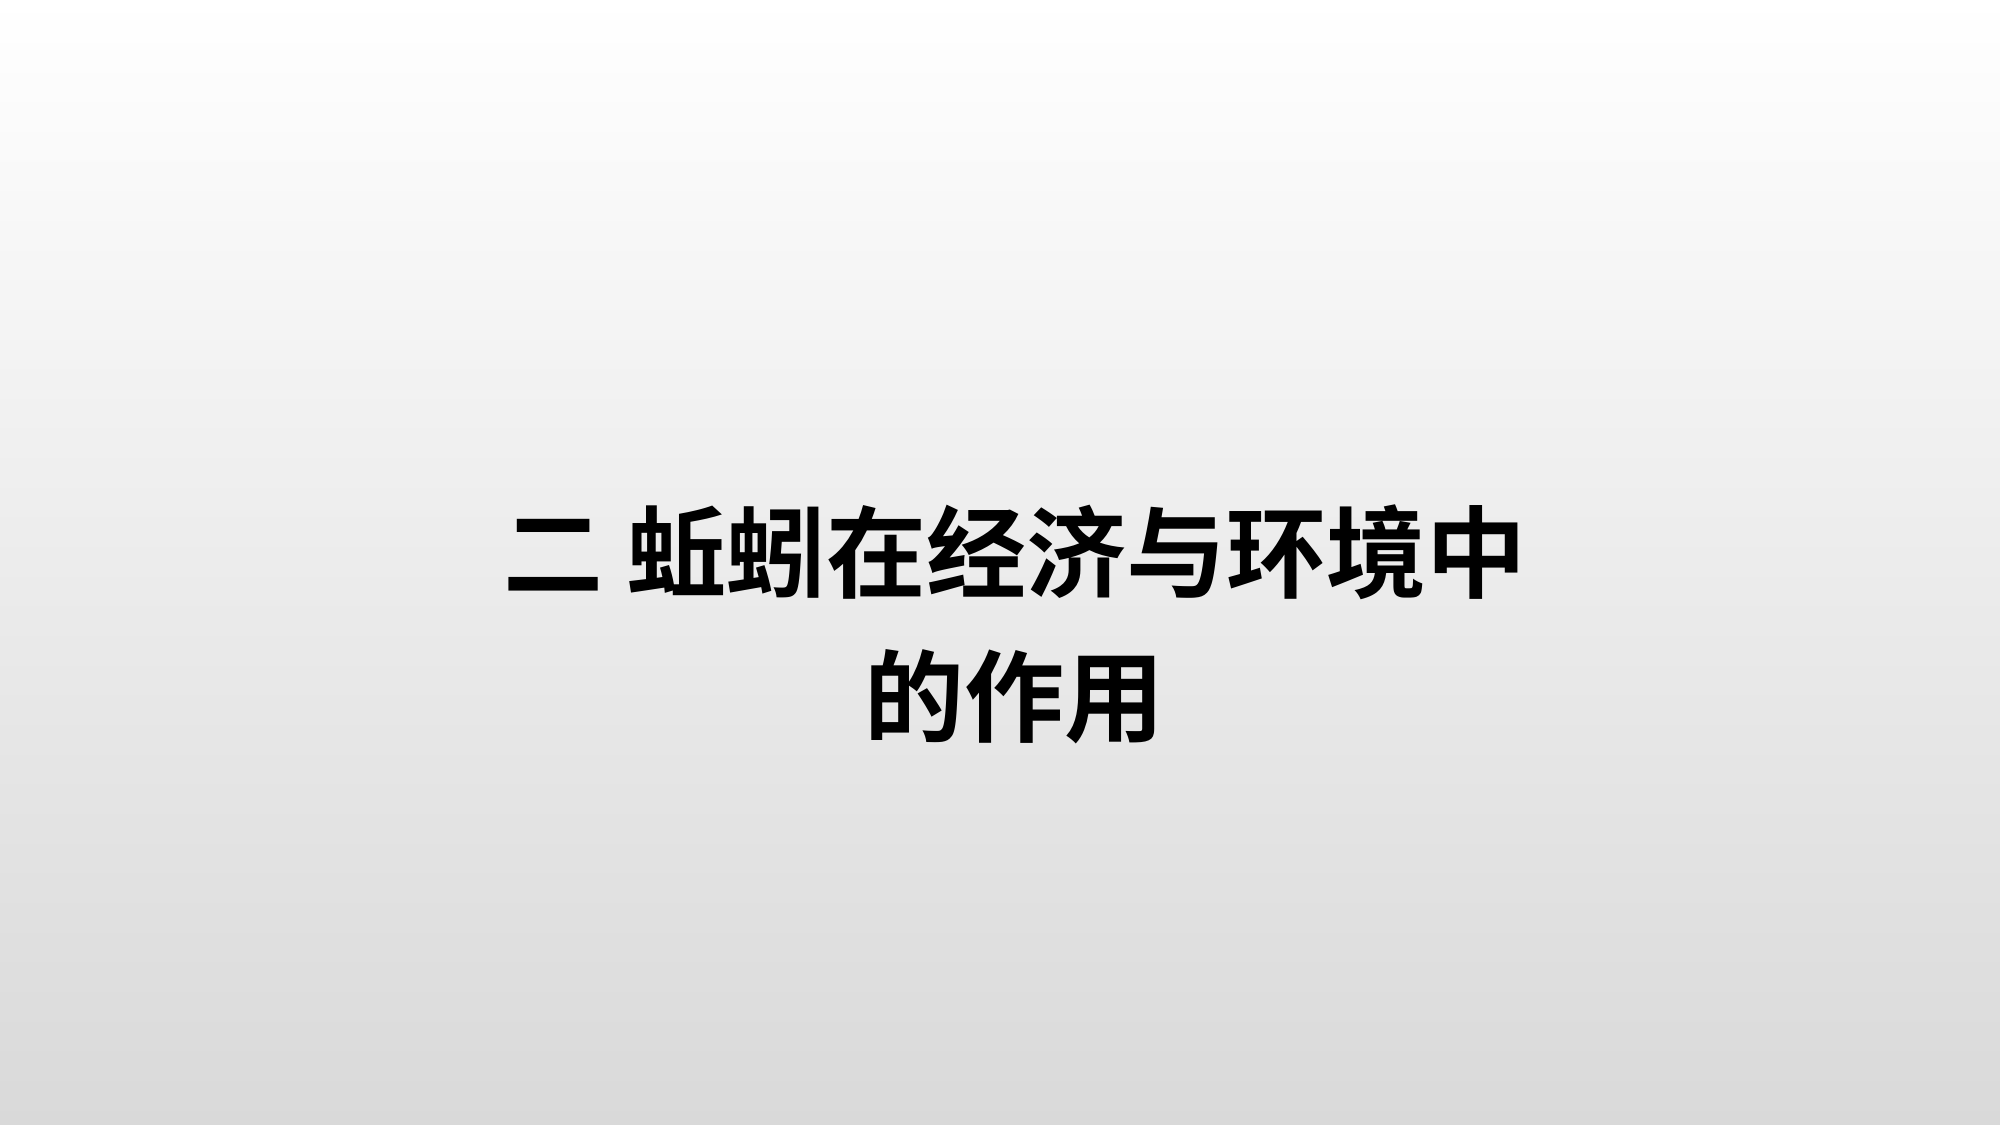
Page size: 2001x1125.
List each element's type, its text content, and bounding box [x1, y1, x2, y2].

text_box 二 蚯蚓在经济与环境中的作用 [456, 459, 1543, 799]
